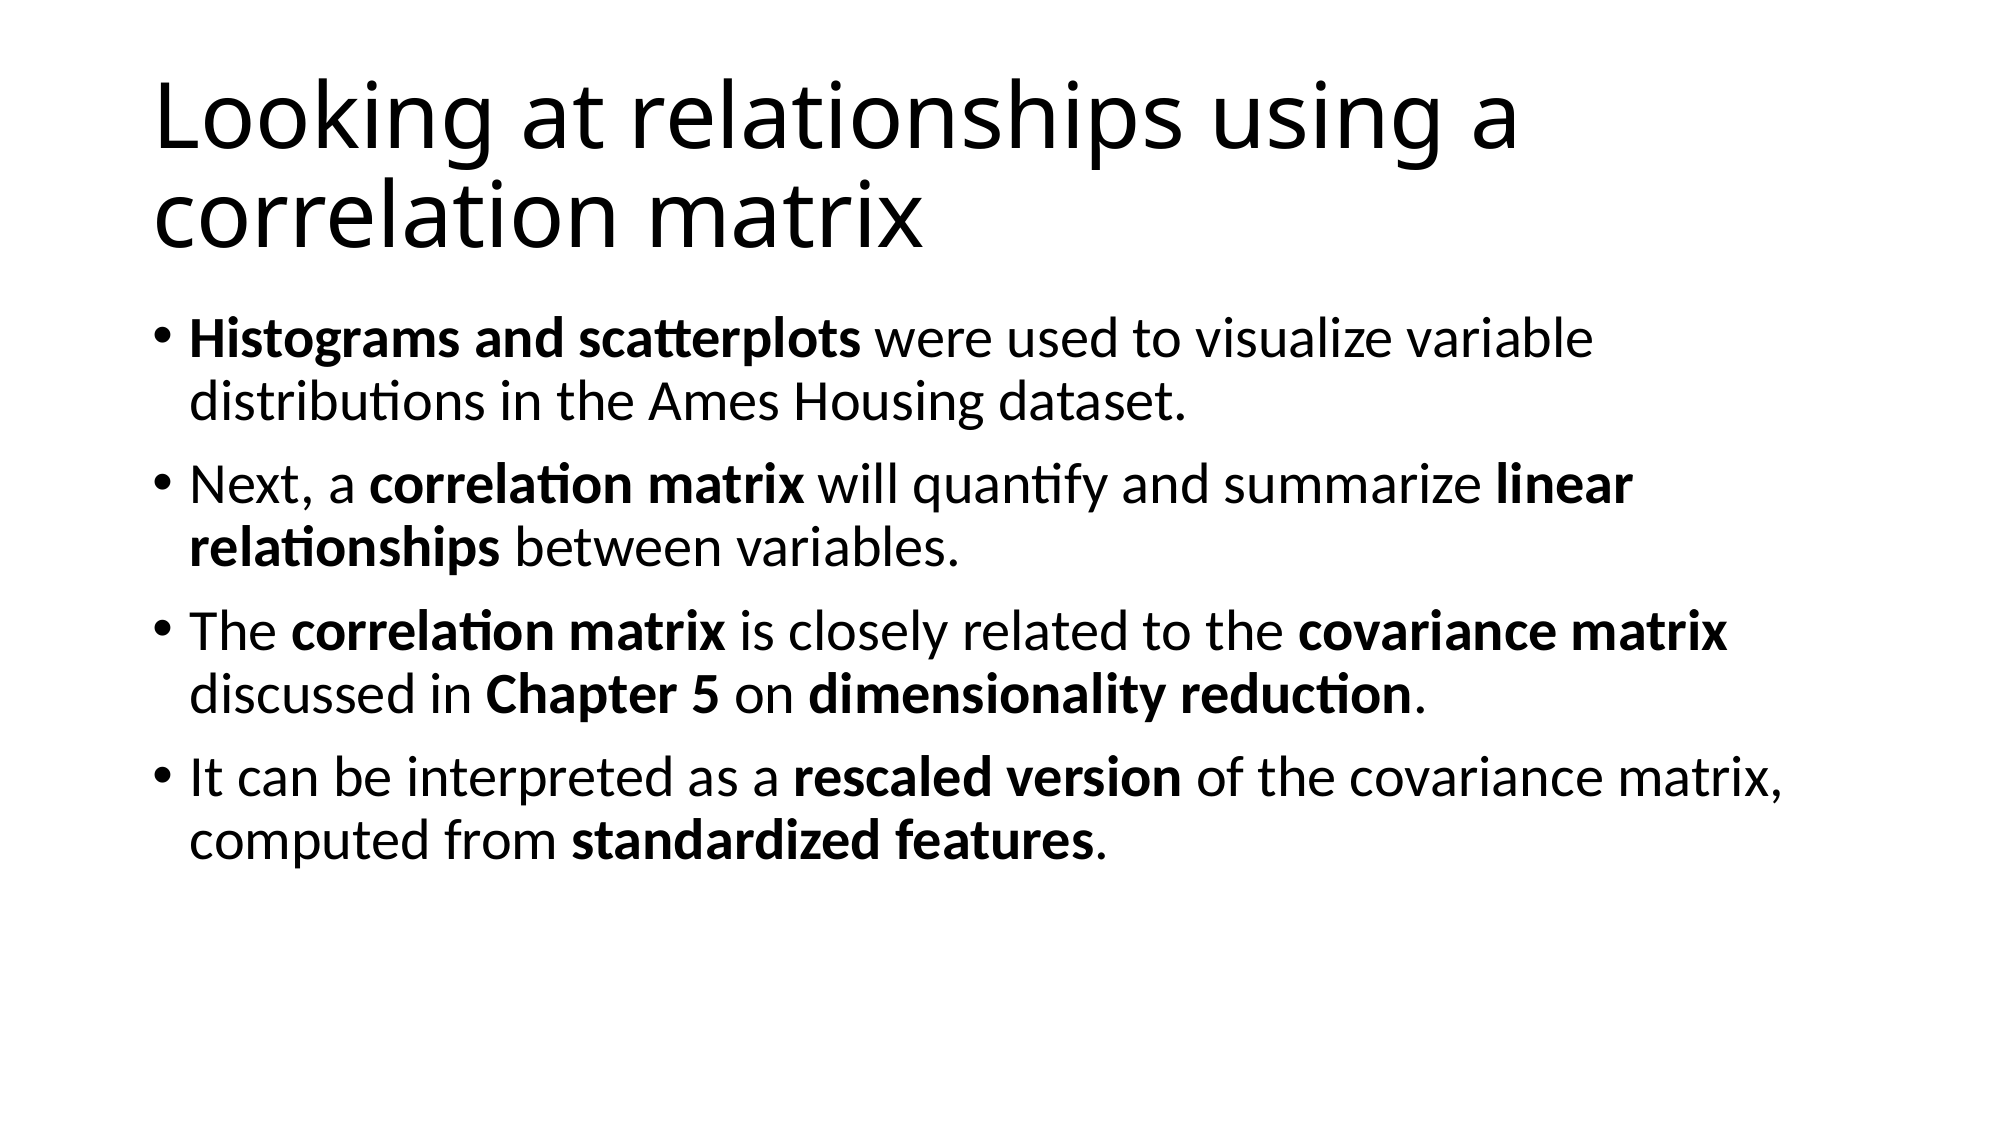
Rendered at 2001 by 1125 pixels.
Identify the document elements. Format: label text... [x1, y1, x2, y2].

title Looking at relationships using a correlation matrix [137, 59, 1863, 278]
list Histograms and scatterplots were used to visualize variable distributions in the Ames Housing dataset. Next, a correlation matrix will quantify and summarize linear relationships between variables. The correlation matrix is closely related to the covariance matrix discussed in Chapter 5 on dimensionality reduction. It can be interpreted as a rescaled version of the covariance matrix, computed from standardized features. [137, 299, 1863, 1014]
